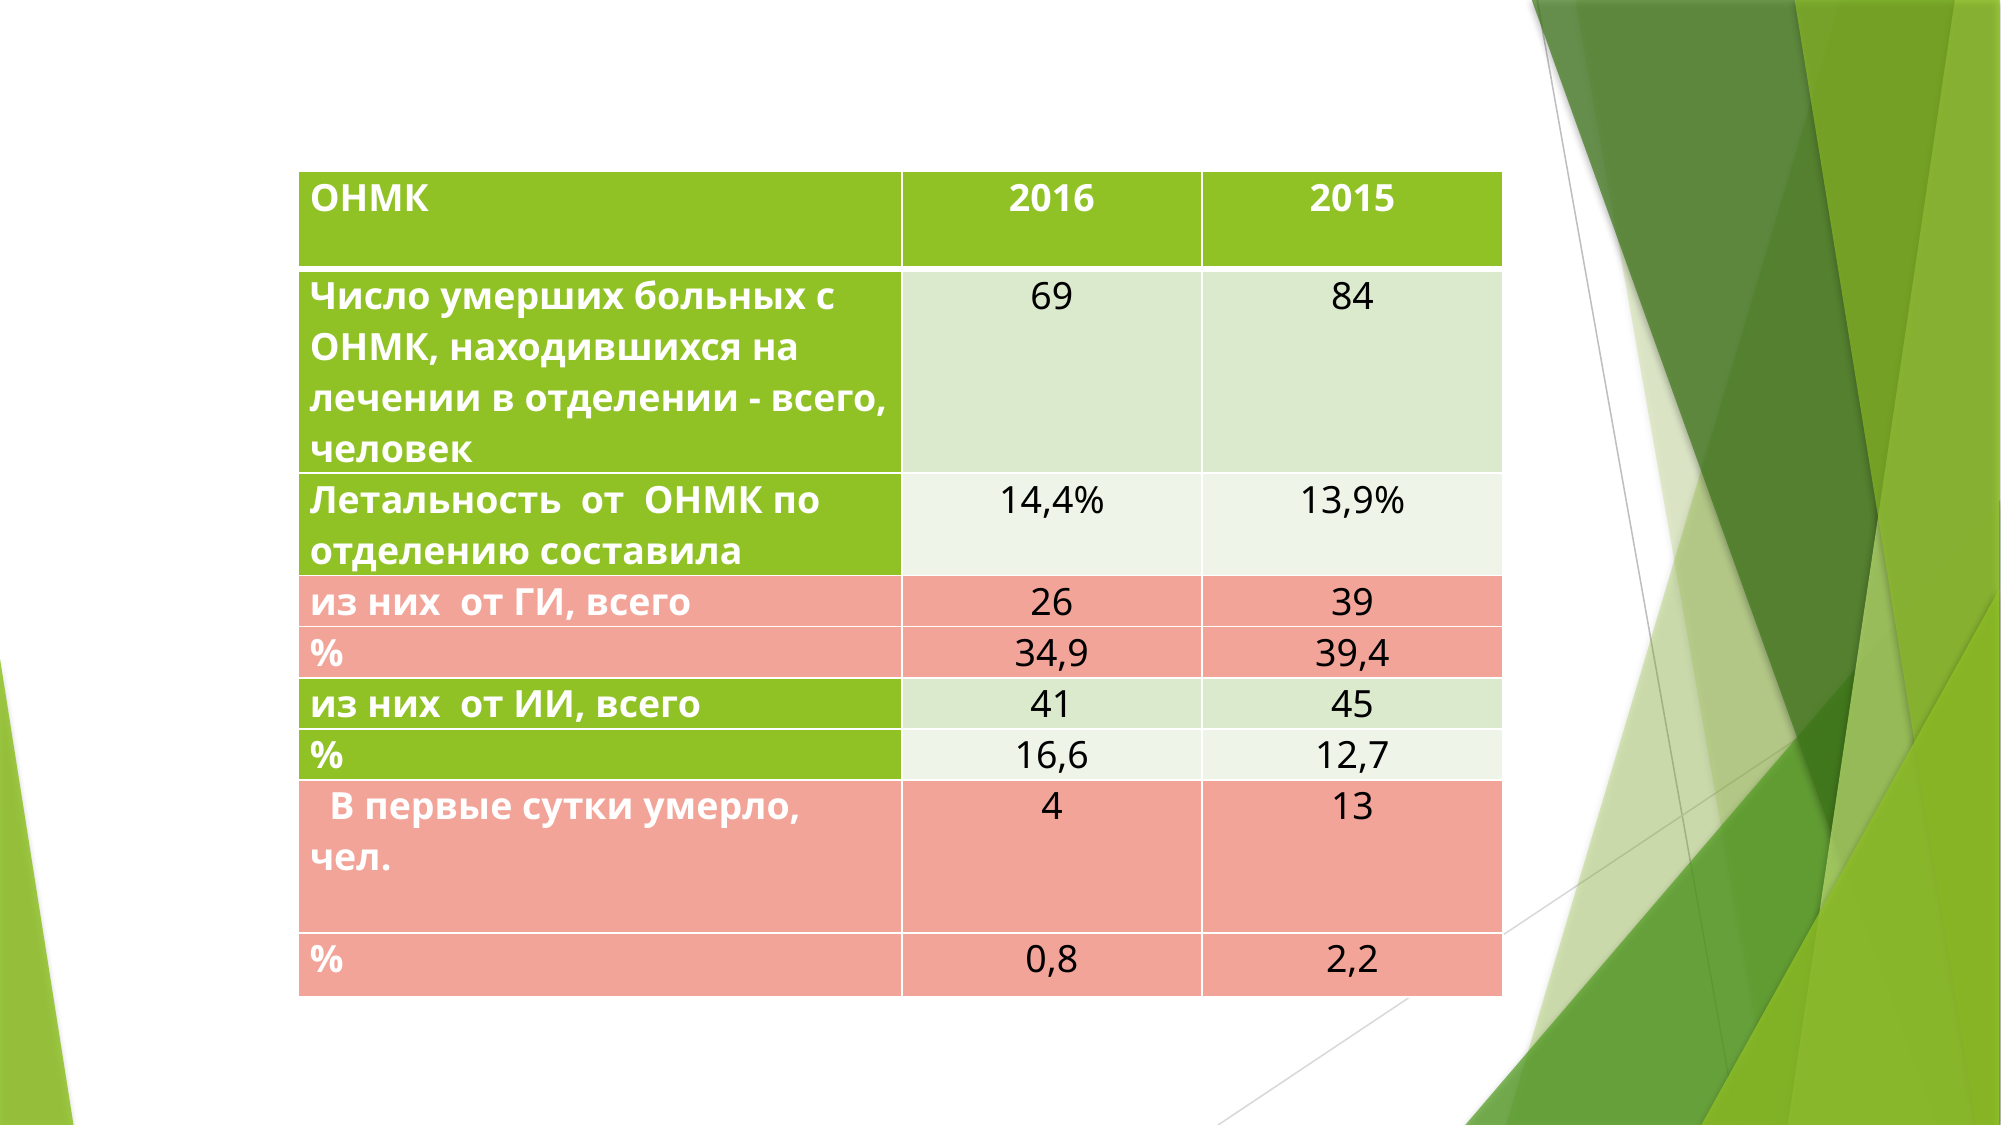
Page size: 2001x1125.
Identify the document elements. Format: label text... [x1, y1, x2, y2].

table_cell 16,6 [903, 730, 1201, 779]
table_cell 84 [1203, 272, 1502, 472]
table_cell 14,4% [903, 474, 1201, 575]
table_header ОНМК [299, 172, 901, 266]
table_cell 34,9 [903, 627, 1201, 677]
table_cell Летальность от ОНМК по отделению составила [299, 474, 901, 575]
table_header 2015 [1203, 172, 1502, 266]
table_cell Число умерших больных с ОНМК, находившихся на лечении в отделении - всего, человек [299, 272, 901, 472]
table_cell % [299, 934, 901, 996]
table_cell 13,9% [1203, 474, 1502, 575]
table_cell из них от ГИ, всего [299, 576, 901, 626]
table_cell % [299, 730, 901, 779]
table_cell 39 [1203, 576, 1502, 626]
table_cell 45 [1203, 679, 1502, 728]
table_cell 0,8 [903, 934, 1201, 996]
table_cell 39,4 [1203, 627, 1502, 677]
table_cell В первые сутки умерло, чел. [299, 781, 901, 932]
table_cell 2,2 [1203, 934, 1502, 996]
table_cell 69 [903, 272, 1201, 472]
table_cell 12,7 [1203, 730, 1502, 779]
table_cell % [299, 627, 901, 677]
table_cell 13 [1203, 781, 1502, 932]
table_header 2016 [903, 172, 1201, 266]
table_cell 41 [903, 679, 1201, 728]
table_cell из них от ИИ, всего [299, 679, 901, 728]
table_cell 4 [903, 781, 1201, 932]
table_cell 26 [903, 576, 1201, 626]
